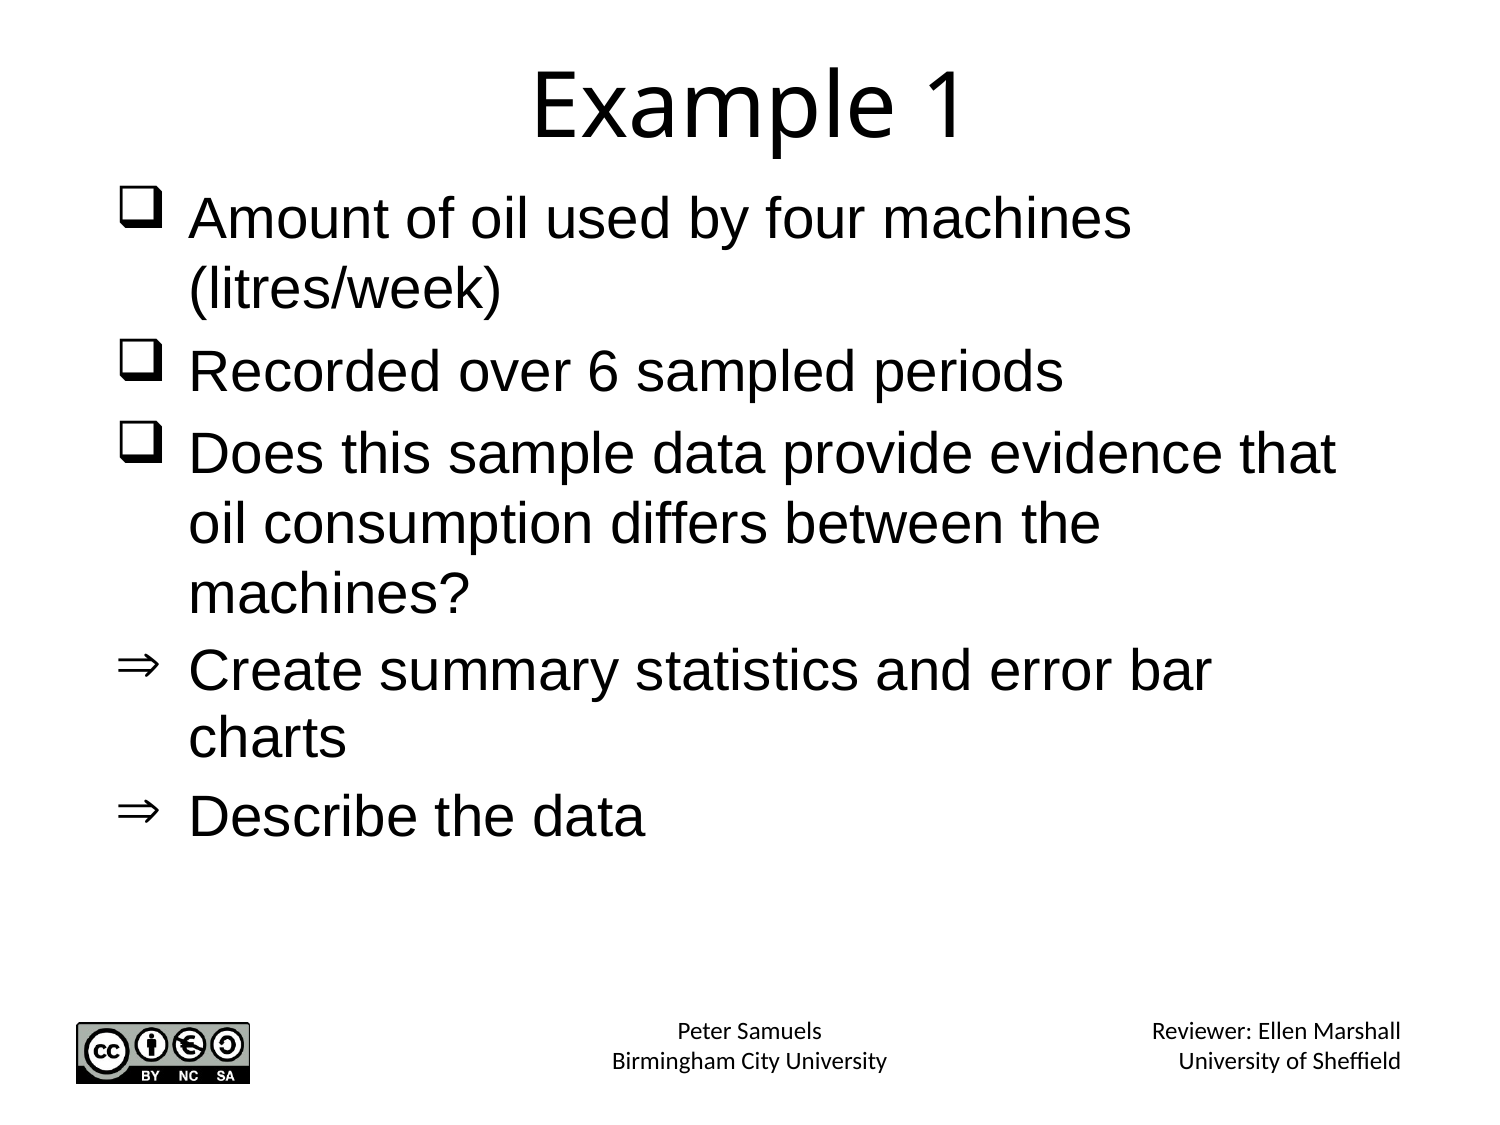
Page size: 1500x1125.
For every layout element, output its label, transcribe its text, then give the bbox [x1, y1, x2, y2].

list Amount of oil used by four machines (litres/week) Recorded over 6 sampled periods Does this sample data provide evidence that oil consumption differs between the machines? Create summary statistics and error bar charts Describe the data [100, 172, 1376, 870]
picture [76, 1022, 251, 1084]
text_box Reviewer: Ellen Marshall University of Sheffield [1038, 1007, 1417, 1083]
text_box Peter Samuels Birmingham City University [549, 1007, 951, 1083]
title Example 1 [76, 30, 1427, 171]
